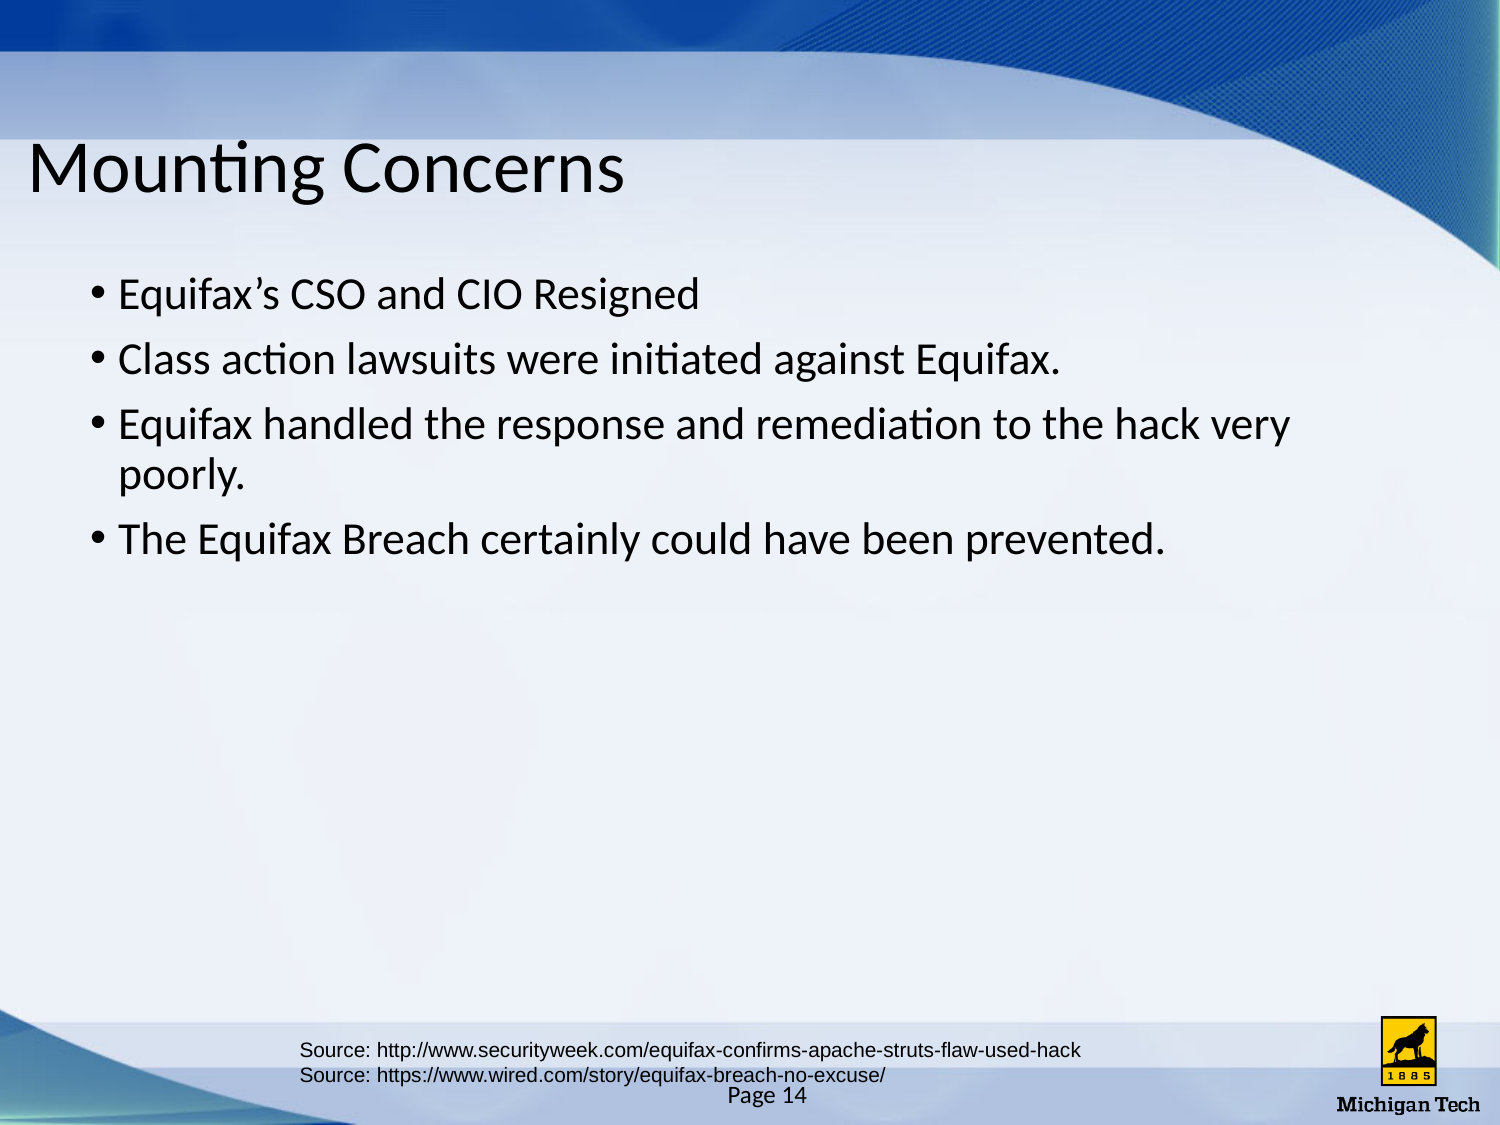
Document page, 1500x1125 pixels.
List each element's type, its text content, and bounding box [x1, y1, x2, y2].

text_box Source: http://www.securityweek.com/equifax-confirms-apache-struts-flaw-used-hack Source: https://www.wired.com/story/equifax-breach-no-excuse/ [284, 1029, 1263, 1095]
list Equifax’s CSO and CIO Resigned Class action lawsuits were initiated against Equifax. Equifax handled the response and remediation to the hack very poorly. The Equifax Breach certainly could have been prevented. [75, 262, 1425, 1063]
picture [0, 0, 1500, 1125]
title Mounting Concerns [12, 75, 1263, 263]
